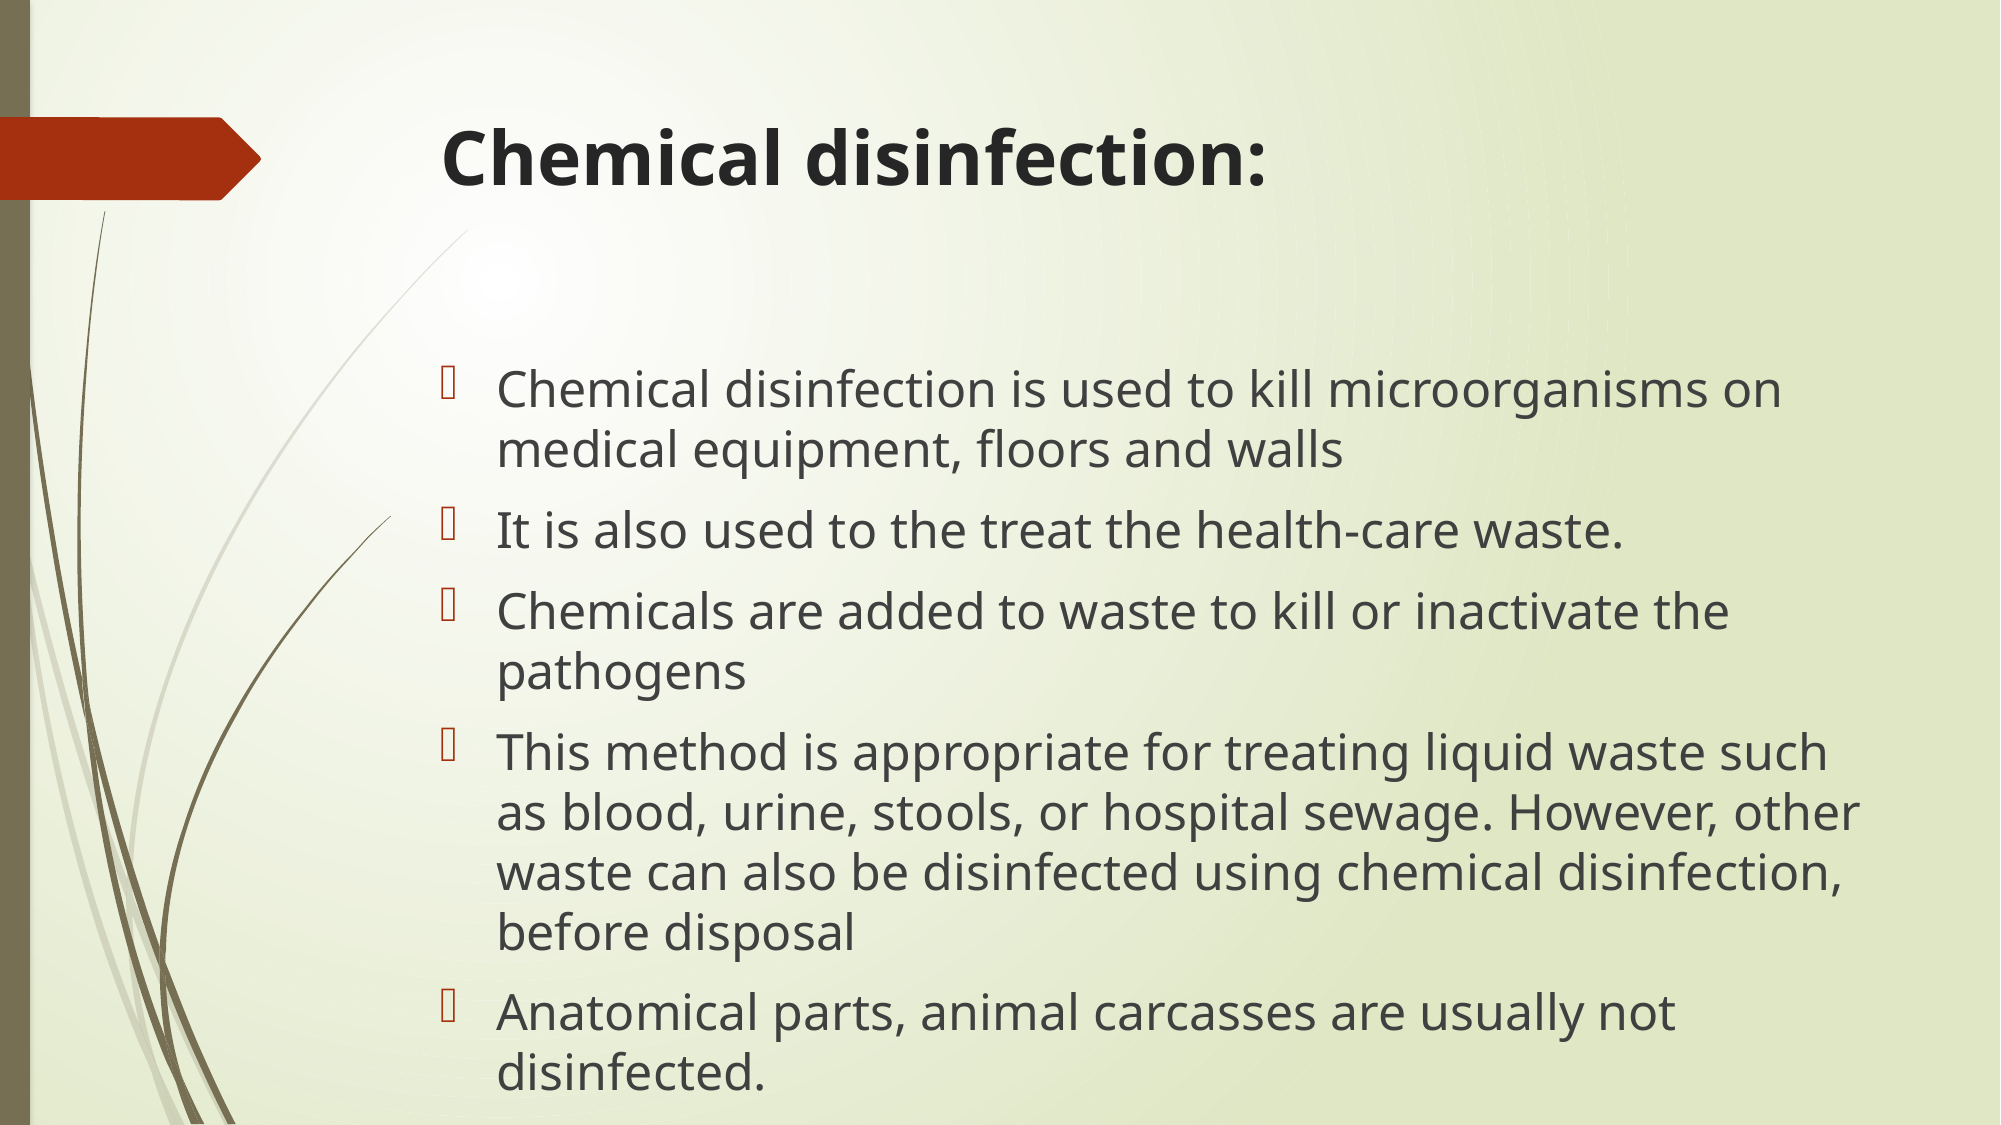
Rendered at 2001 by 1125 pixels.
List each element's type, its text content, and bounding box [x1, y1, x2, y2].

list Chemical disinfection is used to kill microorganisms on medical equipment, floors and walls It is also used to the treat the health-care waste. Chemicals are added to waste to kill or inactivate the pathogens This method is appropriate for treating liquid waste such as blood, urine, stools, or hospital sewage. However, other waste can also be disinfected using chemical disinfection, before disposal Anatomical parts, animal carcasses are usually not disinfected. [424, 350, 1888, 1091]
title Chemical disinfection: [425, 102, 1888, 313]
